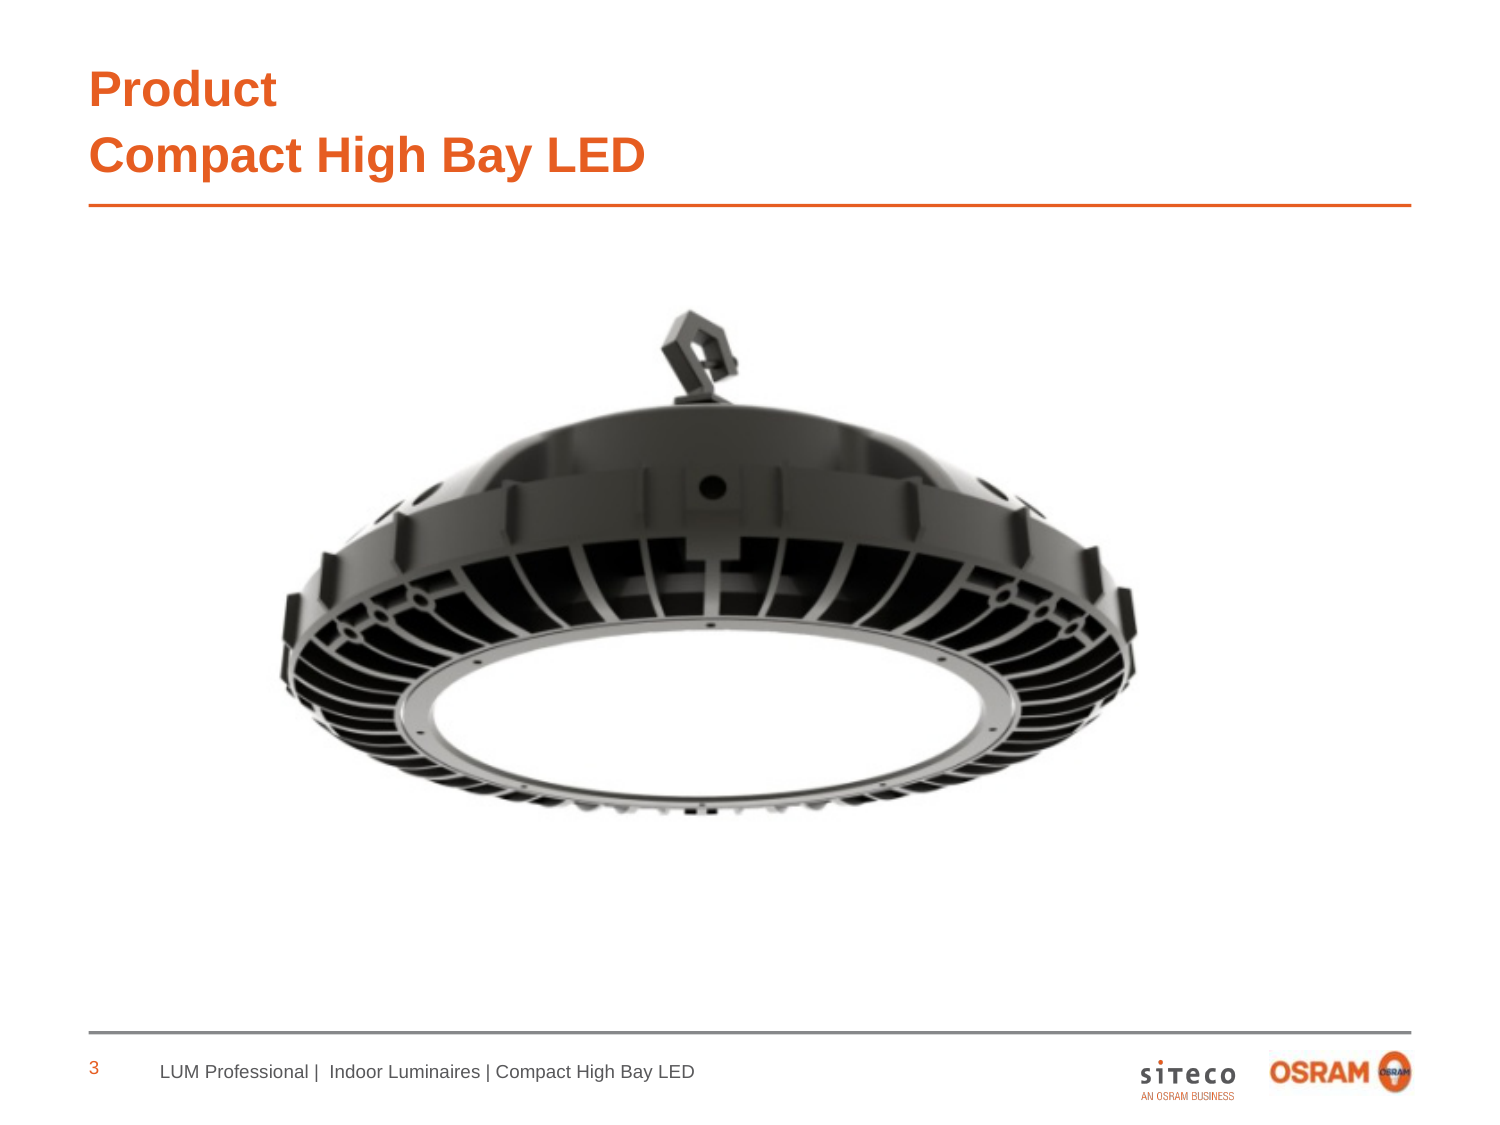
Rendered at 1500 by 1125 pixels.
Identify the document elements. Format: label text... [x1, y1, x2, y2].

picture [247, 278, 1176, 856]
text_box Product Compact High Bay LED [88, 50, 1412, 232]
text_box LUM Professional | Indoor Luminaires | Compact High Bay LED [145, 1052, 1176, 1079]
slide_number 3 [88, 1051, 136, 1080]
picture [1269, 1050, 1415, 1096]
